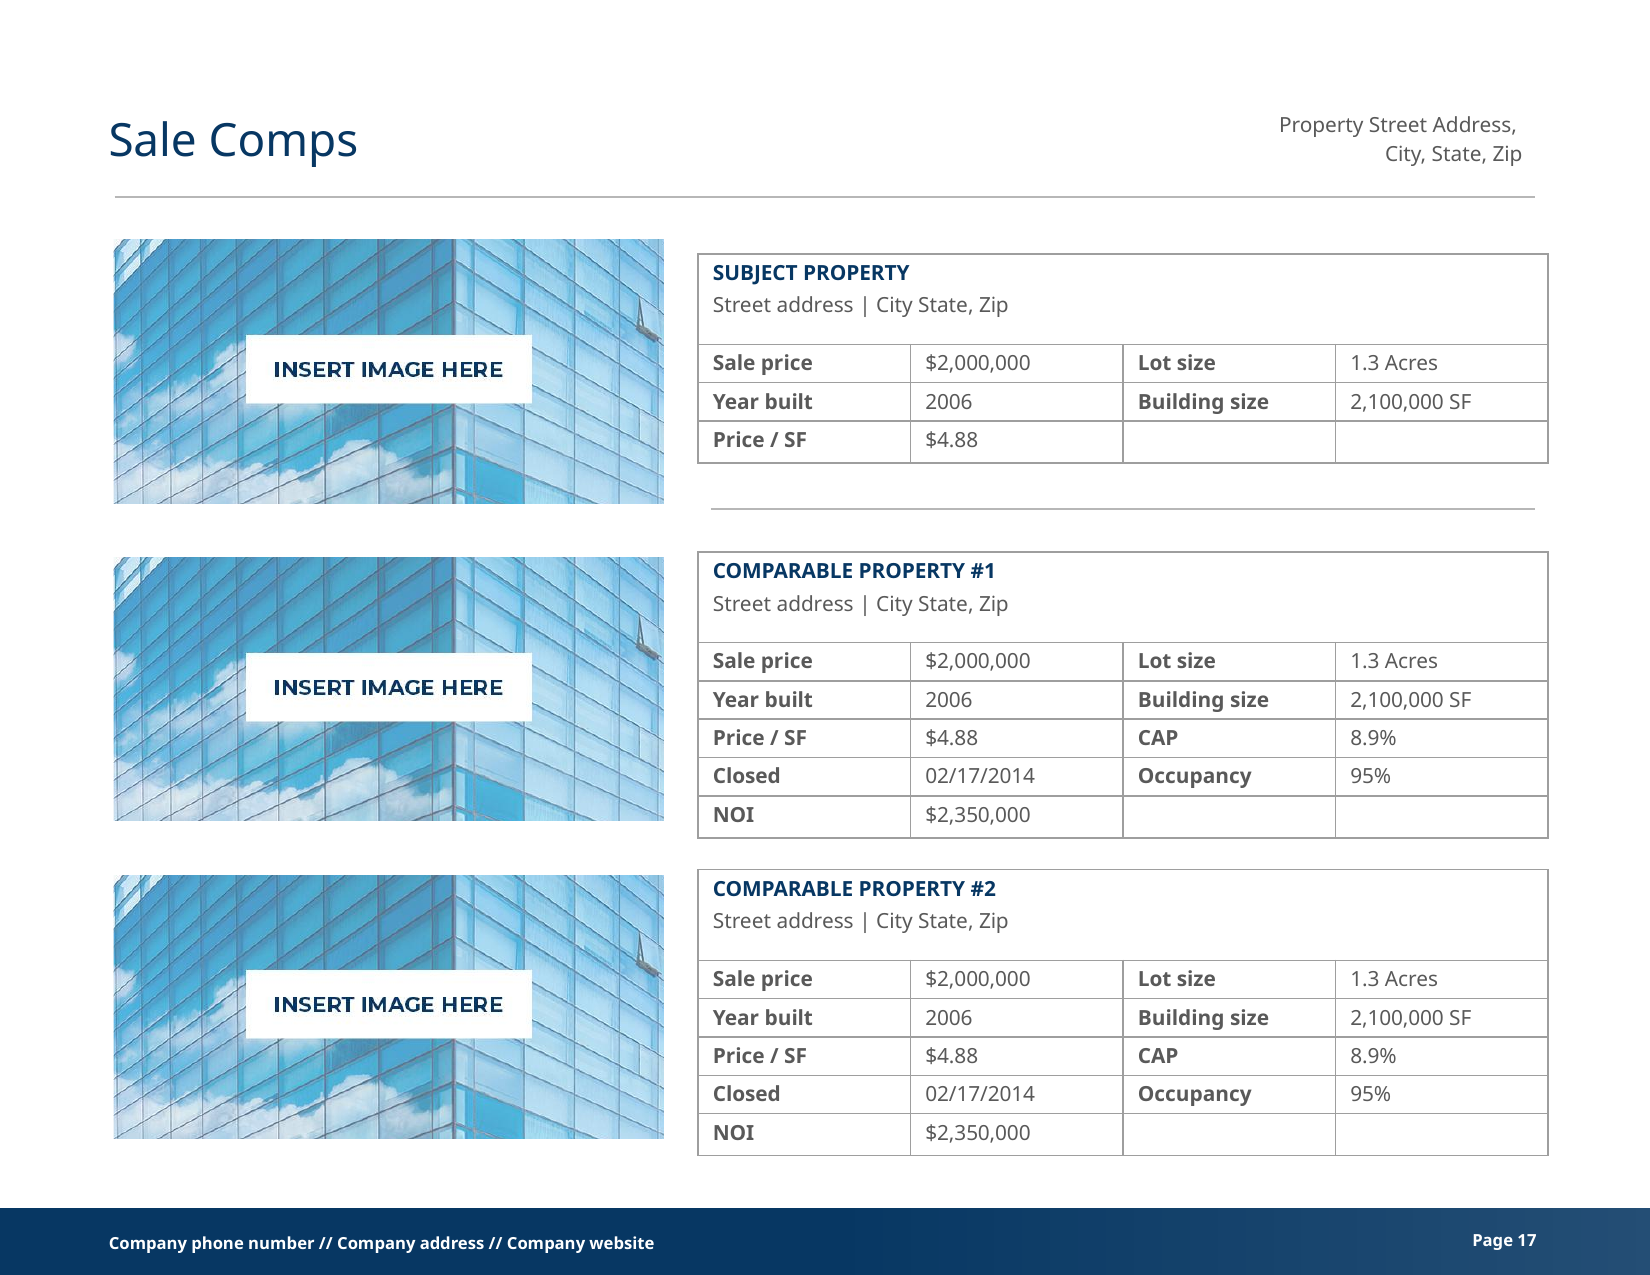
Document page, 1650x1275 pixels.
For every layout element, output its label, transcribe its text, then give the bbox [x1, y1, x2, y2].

table_cell [1124, 422, 1335, 462]
table_cell $4.88 [911, 720, 1122, 757]
table_cell NOI [699, 1114, 910, 1155]
table_cell [1336, 797, 1547, 837]
slide_number Page ‹#› [1143, 1208, 1556, 1275]
subtitle Sale Comps [90, 83, 1598, 178]
table_cell Sale price [699, 961, 910, 998]
table_cell 95% [1336, 758, 1547, 795]
table_cell 8.9% [1336, 1038, 1547, 1075]
table_cell NOI [699, 797, 910, 837]
table_cell 2,100,000 SF [1336, 999, 1547, 1036]
table_cell Price / SF [699, 1038, 910, 1075]
table_header SUBJECT PROPERTY Street address | City State, Zip [699, 255, 1547, 344]
table_cell [1124, 1114, 1335, 1155]
table_cell Building size [1124, 682, 1335, 718]
table_cell Closed [699, 1076, 910, 1113]
table_cell [1336, 1114, 1547, 1155]
table_cell 02/17/2014 [911, 758, 1122, 795]
table_cell $2,000,000 [911, 345, 1122, 382]
table_cell 2006 [911, 999, 1122, 1036]
table_cell Year built [699, 682, 910, 718]
table_cell 95% [1336, 1076, 1547, 1113]
table_cell 2006 [911, 682, 1122, 718]
table_cell 1.3 Acres [1336, 643, 1547, 680]
table_cell $2,000,000 [911, 643, 1122, 680]
table_cell Building size [1124, 383, 1335, 420]
table_cell 1.3 Acres [1336, 961, 1547, 998]
picture [113, 239, 665, 504]
table_cell [1124, 797, 1335, 837]
table_cell Occupancy [1124, 1076, 1335, 1113]
table_header COMPARABLE PROPERTY #2 Street address | City State, Zip [699, 870, 1547, 960]
table_cell 2,100,000 SF [1336, 383, 1547, 420]
table_cell 02/17/2014 [911, 1076, 1122, 1113]
table_cell $2,350,000 [911, 797, 1122, 837]
table_cell 8.9% [1336, 720, 1547, 757]
table_header COMPARABLE PROPERTY #1 Street address | City State, Zip [699, 553, 1547, 642]
table_cell Sale price [699, 345, 910, 382]
table_cell $4.88 [911, 422, 1122, 462]
table_cell $2,350,000 [911, 1114, 1122, 1155]
table_cell CAP [1124, 720, 1335, 757]
table_cell Lot size [1124, 961, 1335, 998]
table_cell Building size [1124, 999, 1335, 1036]
table_cell Price / SF [699, 720, 910, 757]
table_cell Year built [699, 383, 910, 420]
table_cell Closed [699, 758, 910, 795]
table_cell CAP [1124, 1038, 1335, 1075]
table_cell [1336, 422, 1547, 462]
table_cell $4.88 [911, 1038, 1122, 1075]
table_cell Sale price [699, 643, 910, 680]
table_cell $2,000,000 [911, 961, 1122, 998]
table_cell Year built [699, 999, 910, 1036]
table_cell 2,100,000 SF [1336, 682, 1547, 718]
table_cell Price / SF [699, 422, 910, 462]
table_cell Lot size [1124, 345, 1335, 382]
picture [113, 557, 665, 822]
table_cell Occupancy [1124, 758, 1335, 795]
table_cell 1.3 Acres [1336, 345, 1547, 382]
picture [113, 874, 665, 1139]
table_cell Lot size [1124, 643, 1335, 680]
table_cell 2006 [911, 383, 1122, 420]
